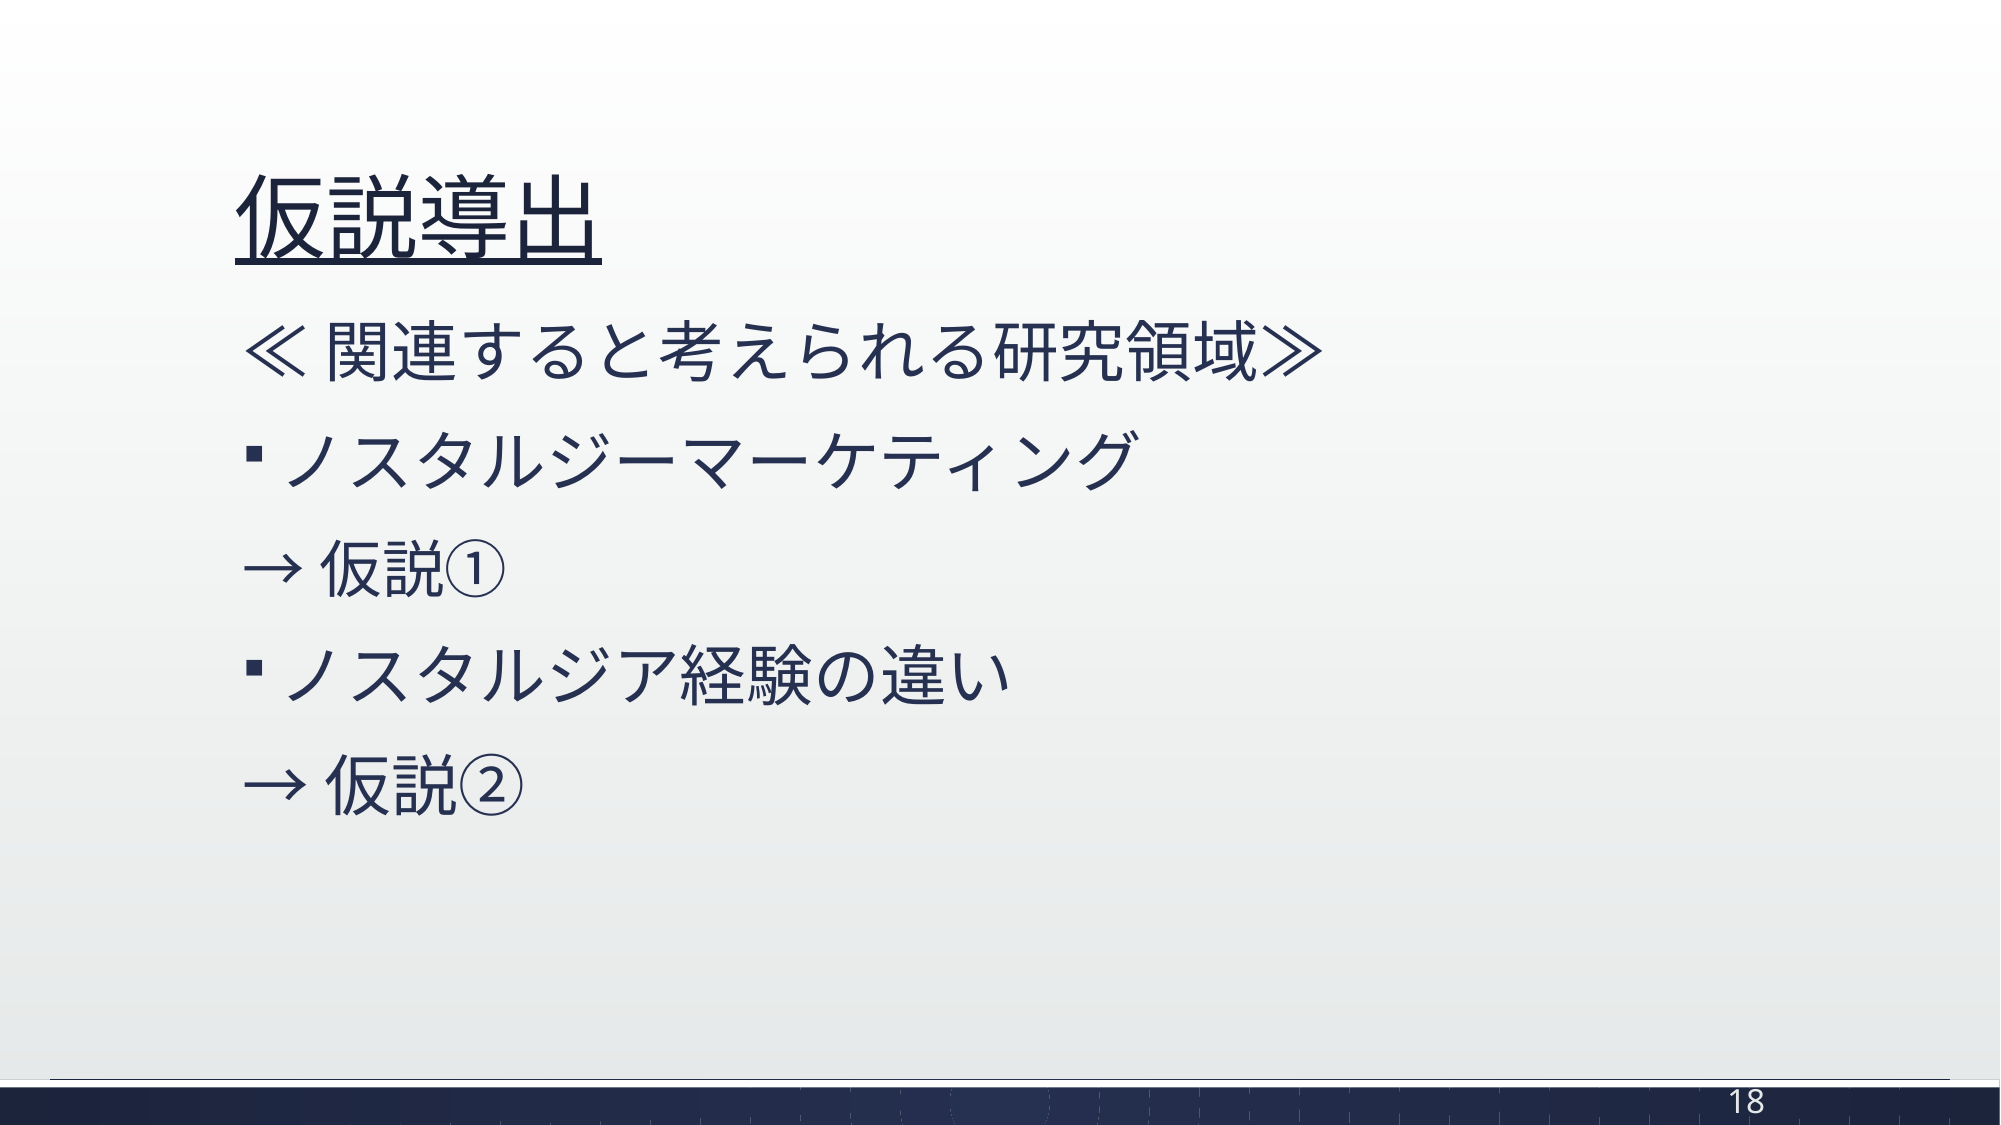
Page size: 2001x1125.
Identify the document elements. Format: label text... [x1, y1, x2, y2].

title 仮説導出 [219, 76, 1780, 279]
text_box ≪関連すると考えられる研究領域≫ ノスタルジーマーケティング →仮説① ノスタルジア経験の違い →仮説② [219, 311, 1780, 989]
slide_number 18 [1674, 1083, 1780, 1122]
